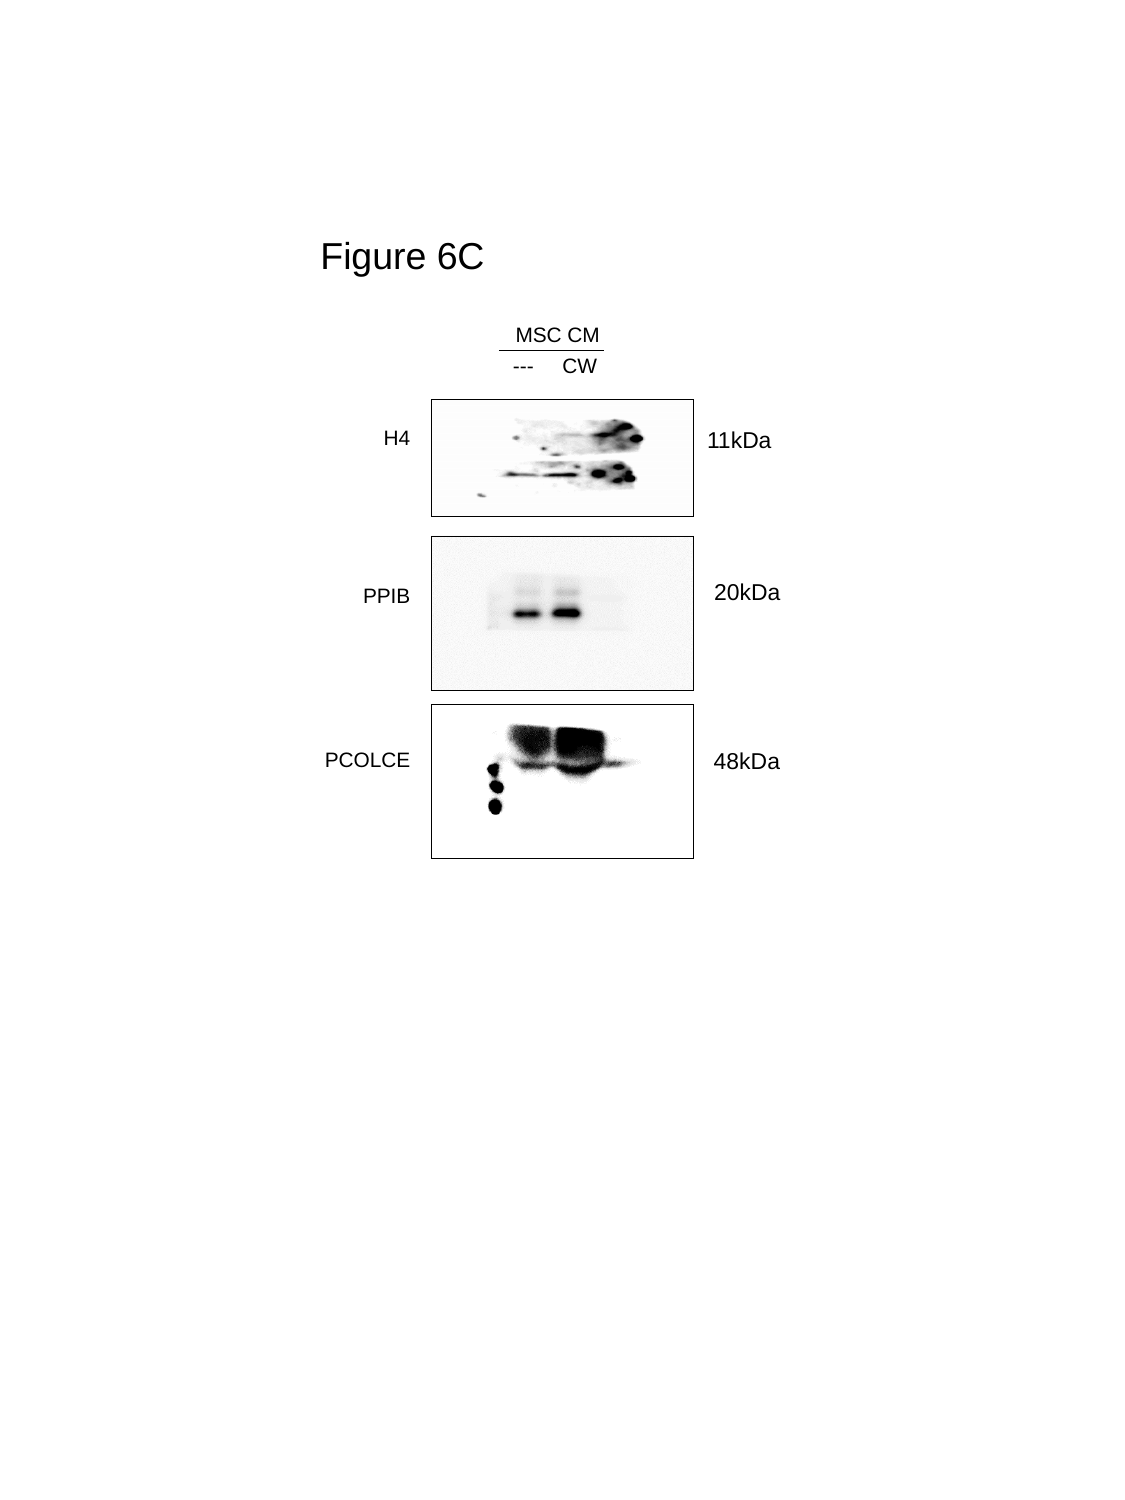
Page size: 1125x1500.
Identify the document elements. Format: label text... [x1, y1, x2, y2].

picture [431, 704, 694, 859]
text_box 48kDa [698, 739, 826, 782]
text_box MSC CM [500, 314, 621, 355]
text_box --- CW [498, 351, 619, 386]
text_box 20kDa [699, 570, 827, 613]
picture [431, 535, 694, 691]
text_box PPIB [334, 575, 425, 615]
text_box Figure 6C [305, 224, 500, 284]
picture [431, 399, 694, 517]
text_box PCOLCE [304, 739, 425, 780]
text_box H4 [349, 417, 425, 457]
text_box 11kDa [694, 418, 820, 461]
